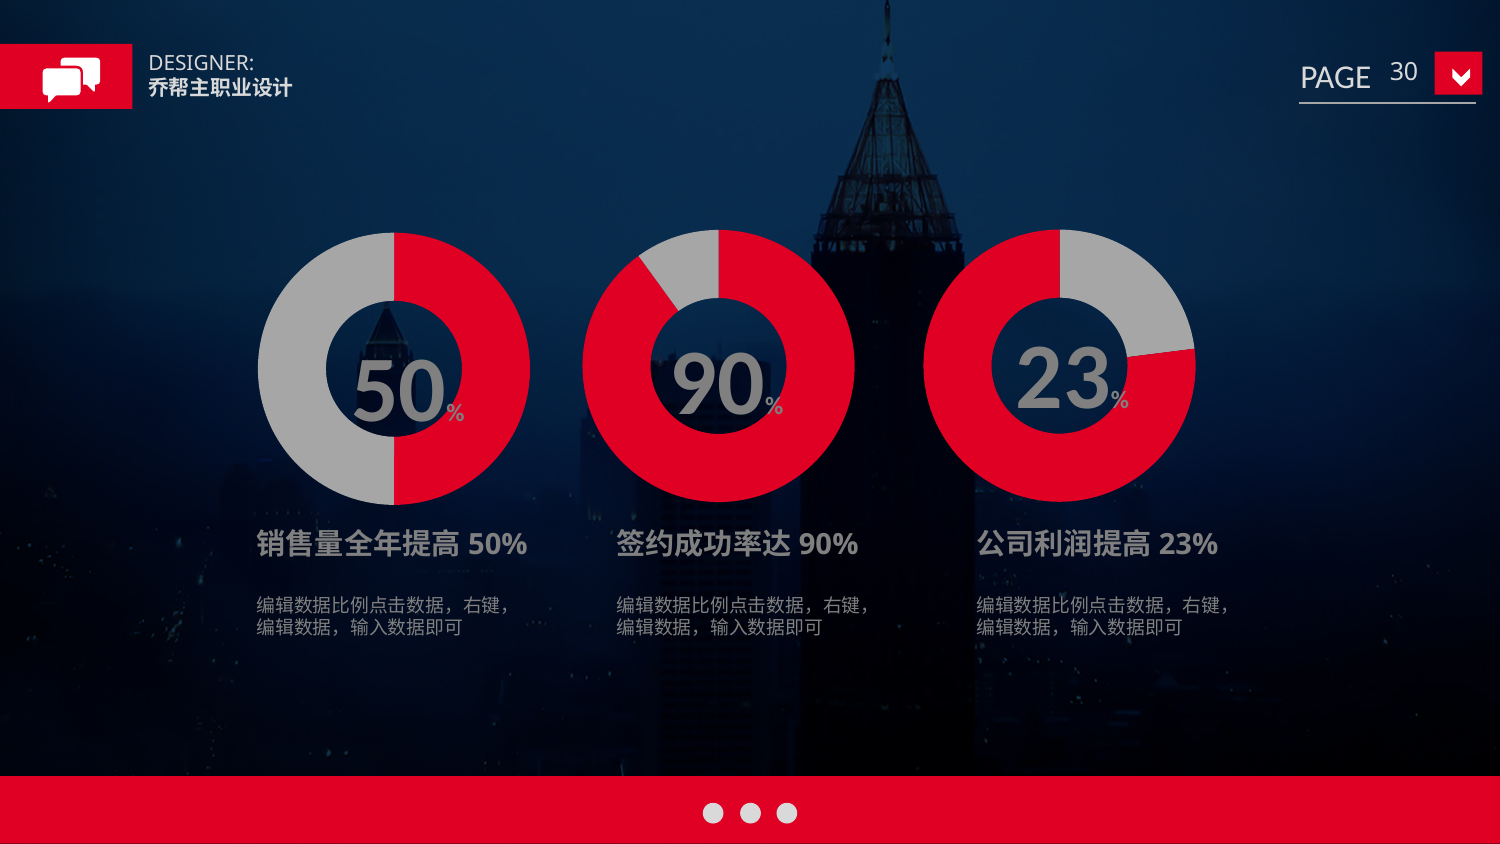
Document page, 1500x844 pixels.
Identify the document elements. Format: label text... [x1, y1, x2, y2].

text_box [964, 519, 1294, 671]
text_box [604, 519, 923, 671]
text_box DESIGNER: 乔帮主职业设计 [133, 41, 309, 107]
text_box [216, 226, 571, 511]
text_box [244, 519, 564, 671]
picture [0, 0, 1500, 776]
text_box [822, 223, 1297, 508]
slide_number 30 [1373, 50, 1435, 96]
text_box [481, 223, 821, 509]
